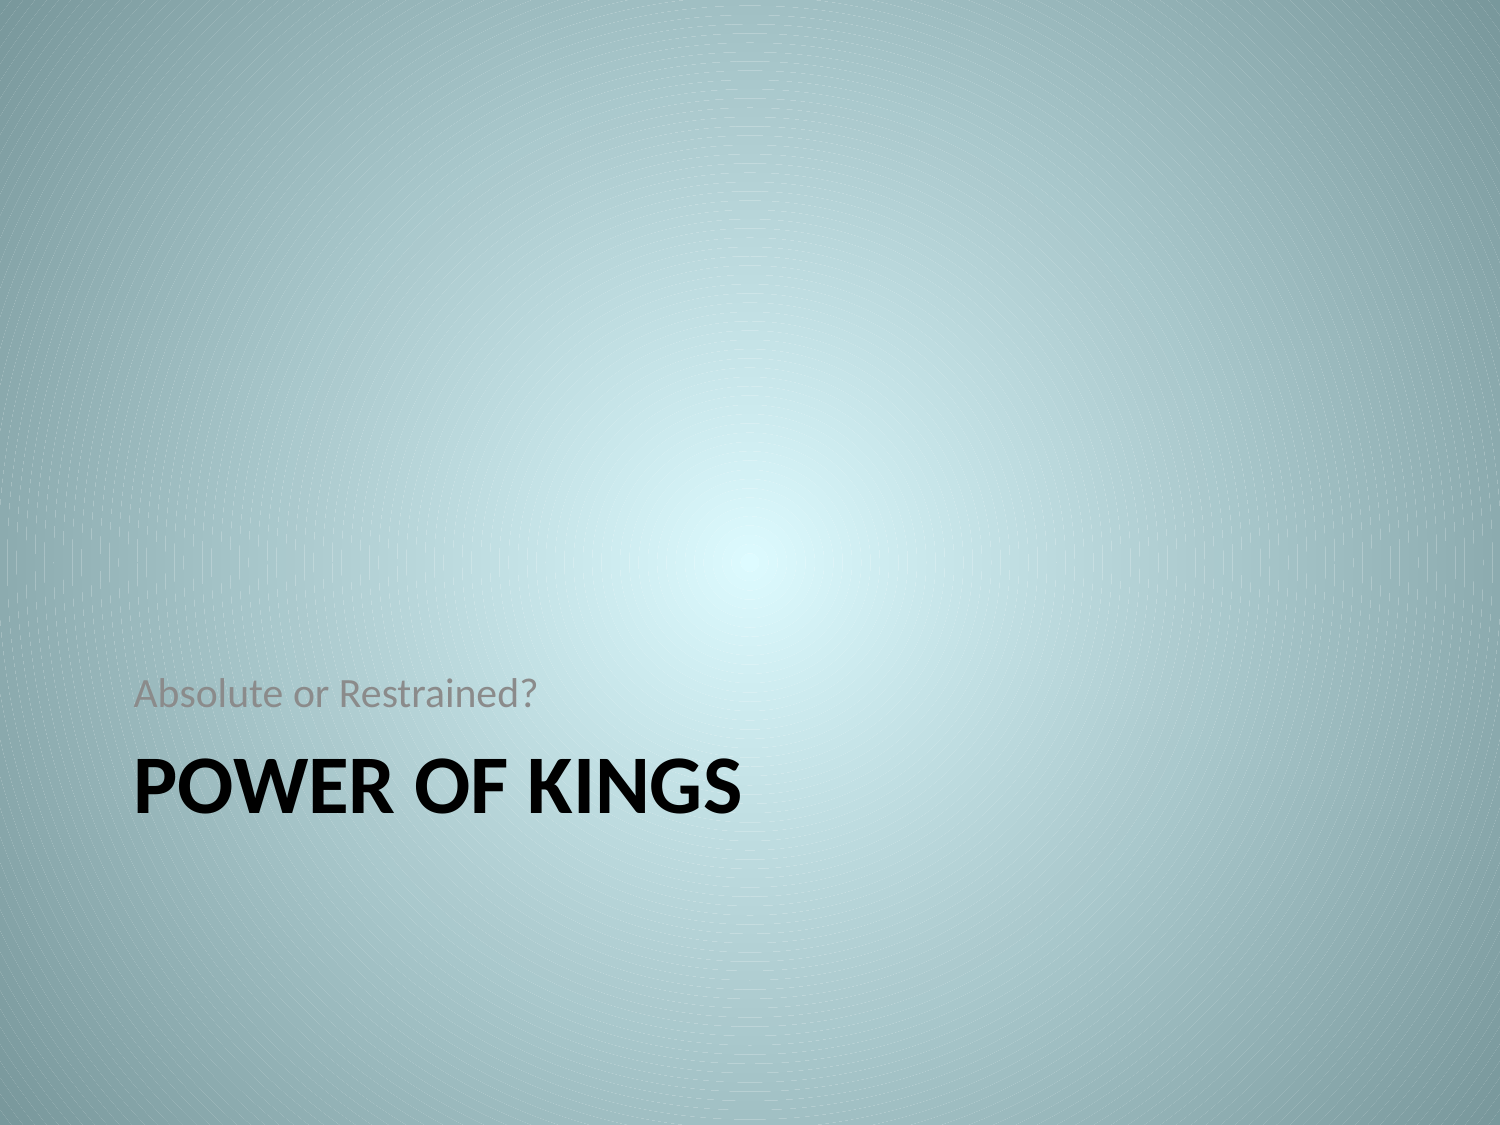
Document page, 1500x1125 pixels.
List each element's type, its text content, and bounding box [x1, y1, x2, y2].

list Absolute or Restrained? [118, 476, 1394, 723]
title Power of kings [118, 723, 1394, 947]
